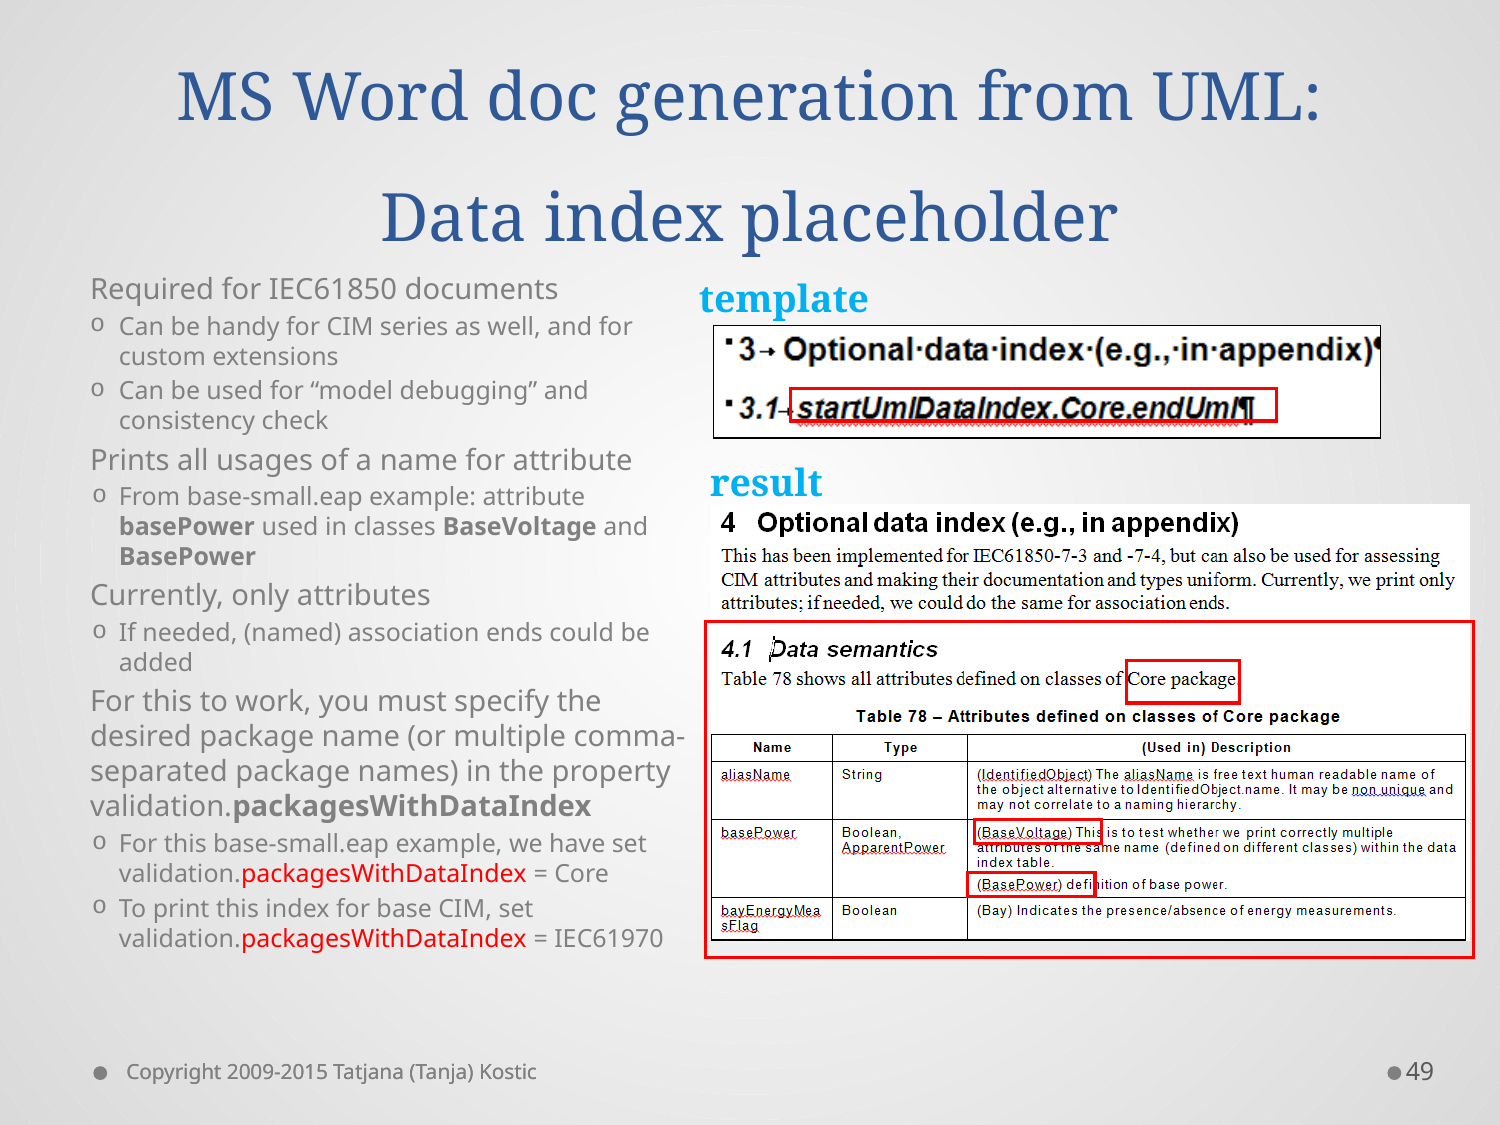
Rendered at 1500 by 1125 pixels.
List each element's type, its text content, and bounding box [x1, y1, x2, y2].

slide_number 49 [1401, 1042, 1494, 1103]
list Required for IEC61850 documents Can be handy for CIM series as well, and for custom extensions Can be used for “model debugging” and consistency check Prints all usages of a name for attribute From base-small.eap example: attribute basePower used in classes BaseVoltage and BasePower Currently, only attributes If needed, (named) association ends could be added For this to work, you must specify the desired package name (or multiple comma-separated package names) in the property validation.packagesWithDataIndex For this base-small.eap example, we have set validation.packagesWithDataIndex = Core To print this index for base CIM, set validation.packagesWithDataIndex = IEC61970 [75, 262, 715, 1005]
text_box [701, 451, 1474, 958]
title MS Word doc generation from UML: Data index placeholder [75, 0, 1425, 263]
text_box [693, 266, 1380, 438]
